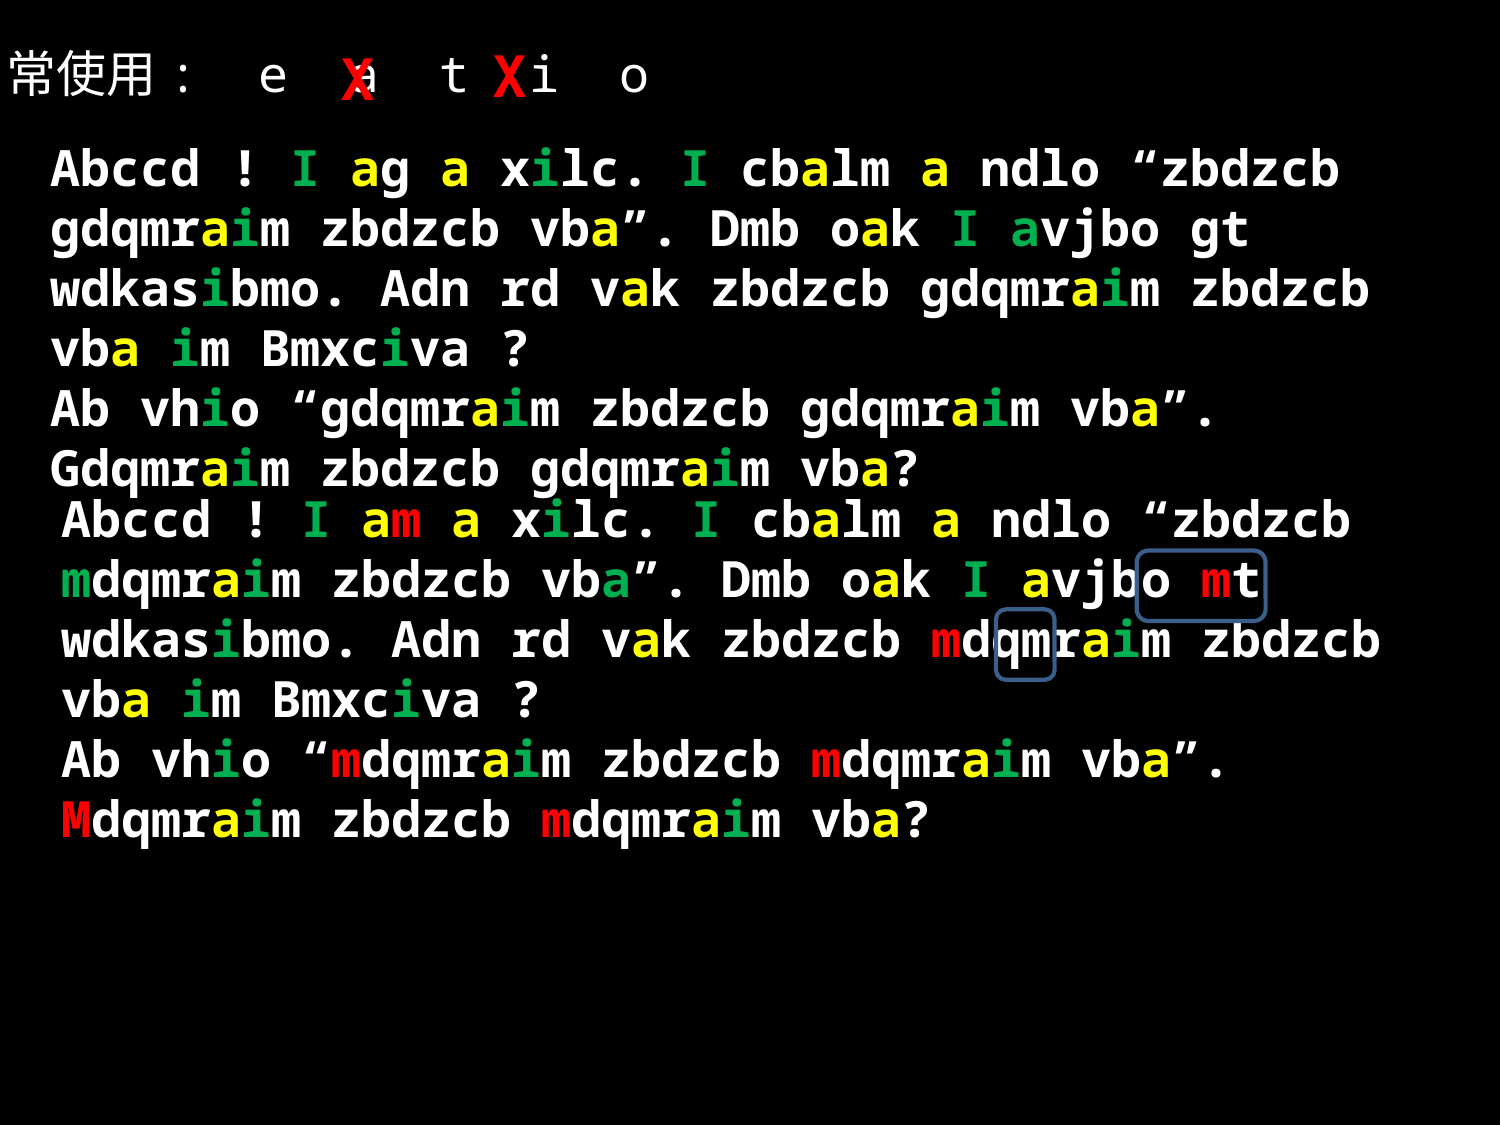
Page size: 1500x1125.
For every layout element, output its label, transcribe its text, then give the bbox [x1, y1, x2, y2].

text_box 常使用: e a t i o [0, 35, 325, 110]
text_box Abccd ! I ag a xilc. I cbalm a ndlo “zbdzcb gdqmraim zbdzcb vba”. Dmb oak I avjbo gt wdkasibmo. Adn rd vak zbdzcb gdqmraim zbdzcb vba im Bmxciva ? Ab vhio “gdqmraim zbdzcb gdqmraim vba”. Gdqmraim zbdzcb gdqmraim vba? [35, 128, 1442, 504]
text_box [1134, 548, 1268, 624]
text_box [993, 607, 1057, 682]
text_box 常使用: e a t i o [543, 35, 664, 110]
text_box X [325, 35, 391, 120]
text_box X [478, 31, 543, 117]
text_box 常使用: e a t i o [391, 35, 478, 110]
text_box Abccd ! I am a xilc. I cbalm a ndlo “zbdzcb mdqmraim zbdzcb vba”. Dmb oak I avjbo mt wdkasibmo. Adn rd vak zbdzcb mdqmraim zbdzcb vba im Bmxciva ? Ab vhio “mdqmraim zbdzcb mdqmraim vba”. Mdqmraim zbdzcb mdqmraim vba? [46, 480, 1454, 856]
